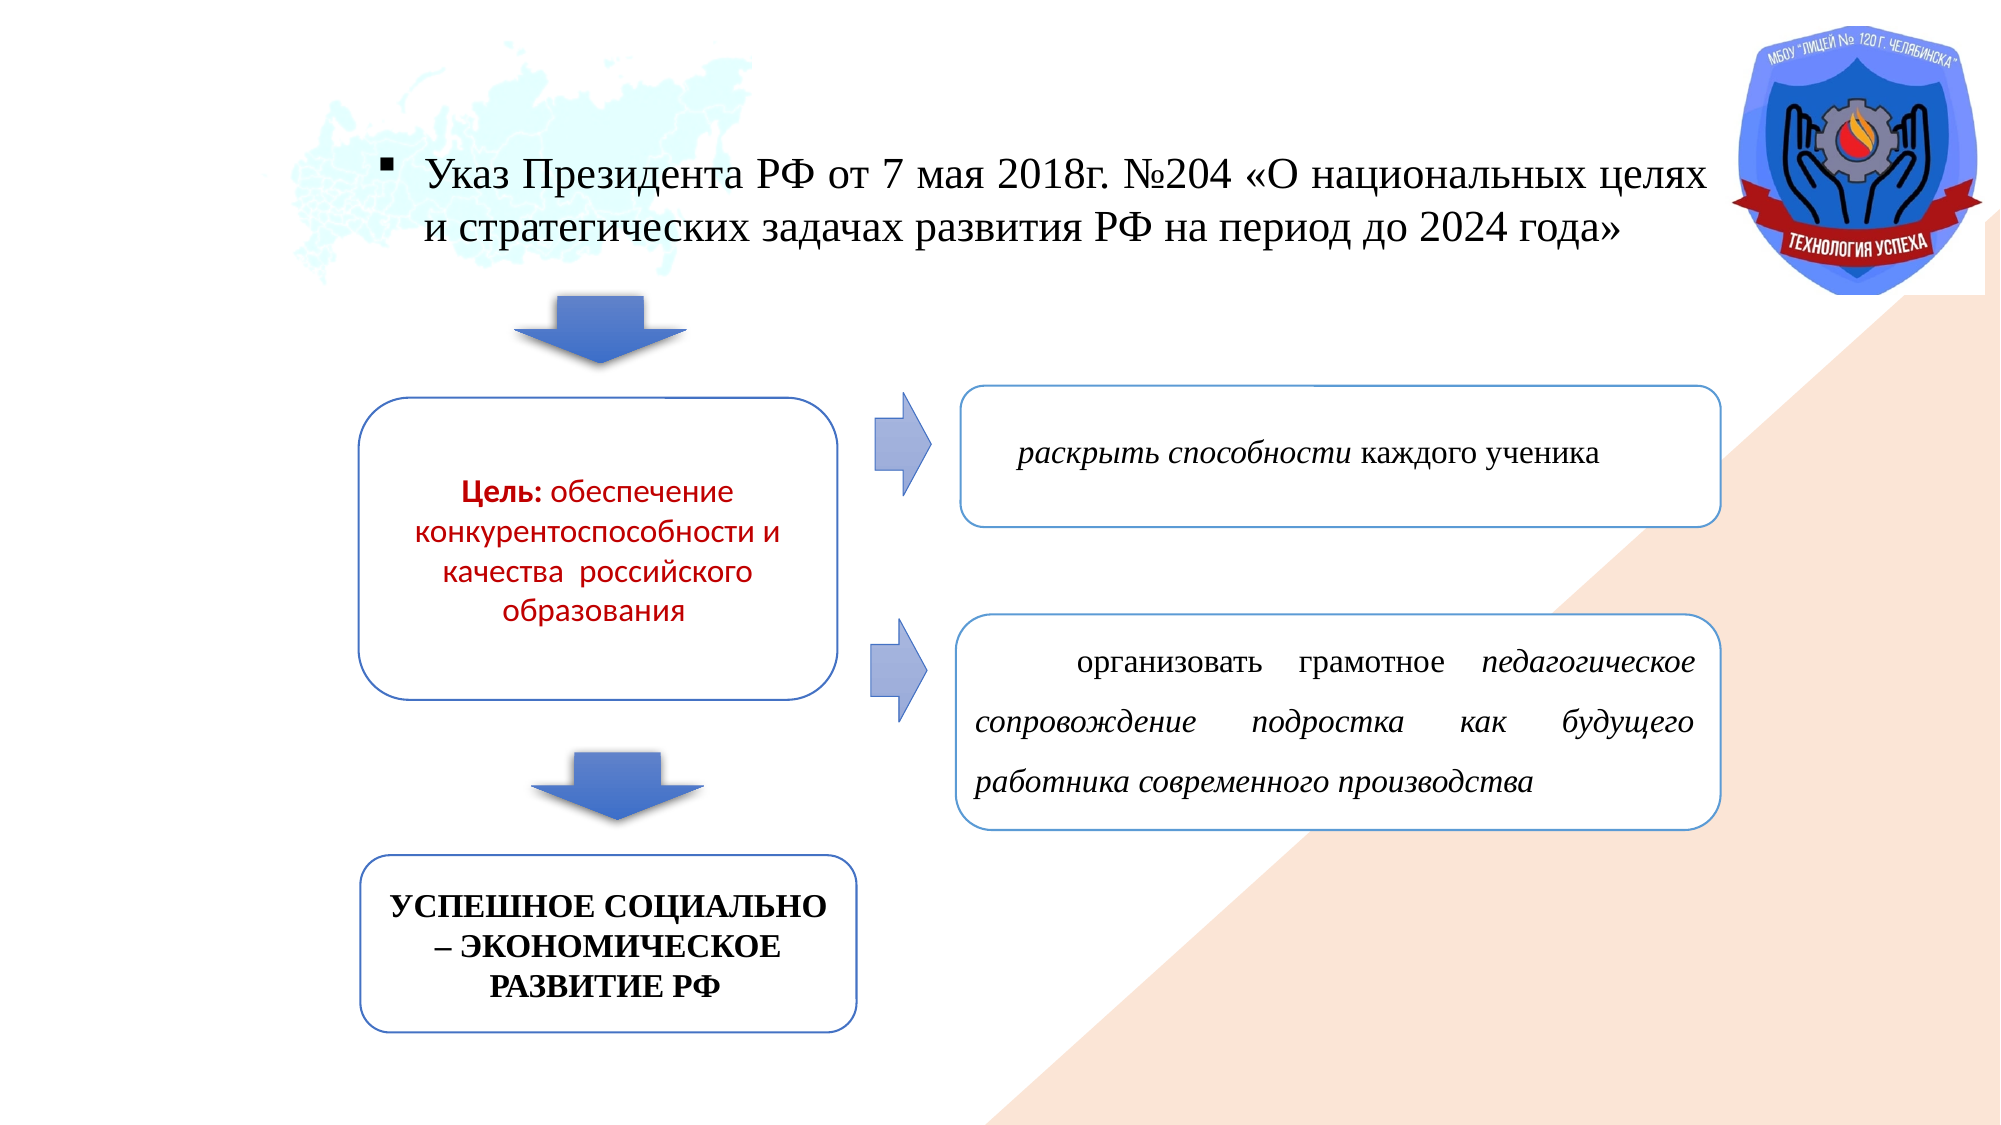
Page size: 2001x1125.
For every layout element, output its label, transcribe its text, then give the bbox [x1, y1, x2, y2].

text_box [874, 392, 932, 497]
text_box Указ Президента РФ от 7 мая 2018г. №204 «О национальных целях и стратегических задачах развития РФ на период до 2024 года» [752, 136, 1721, 258]
picture [258, 40, 752, 291]
text_box Цель: обеспечение конкурентоспособности и качества российского образования [357, 396, 839, 701]
text_box [870, 618, 928, 723]
text_box [514, 296, 687, 364]
text_box [531, 752, 704, 820]
text_box [954, 624, 1722, 832]
picture [1721, 26, 1985, 295]
text_box [959, 384, 1722, 529]
text_box УСПЕШНОЕ СОЦИАЛЬНО – ЭКОНОМИЧЕСКОЕ РАЗВИТИЕ РФ [359, 854, 858, 1034]
text_box организовать грамотное педагогическое сопровождение подростка как будущего работника современного производства [960, 612, 1711, 807]
text_box раскрыть способности каждого ученика [1003, 423, 1615, 478]
text_box [985, 208, 2000, 1125]
